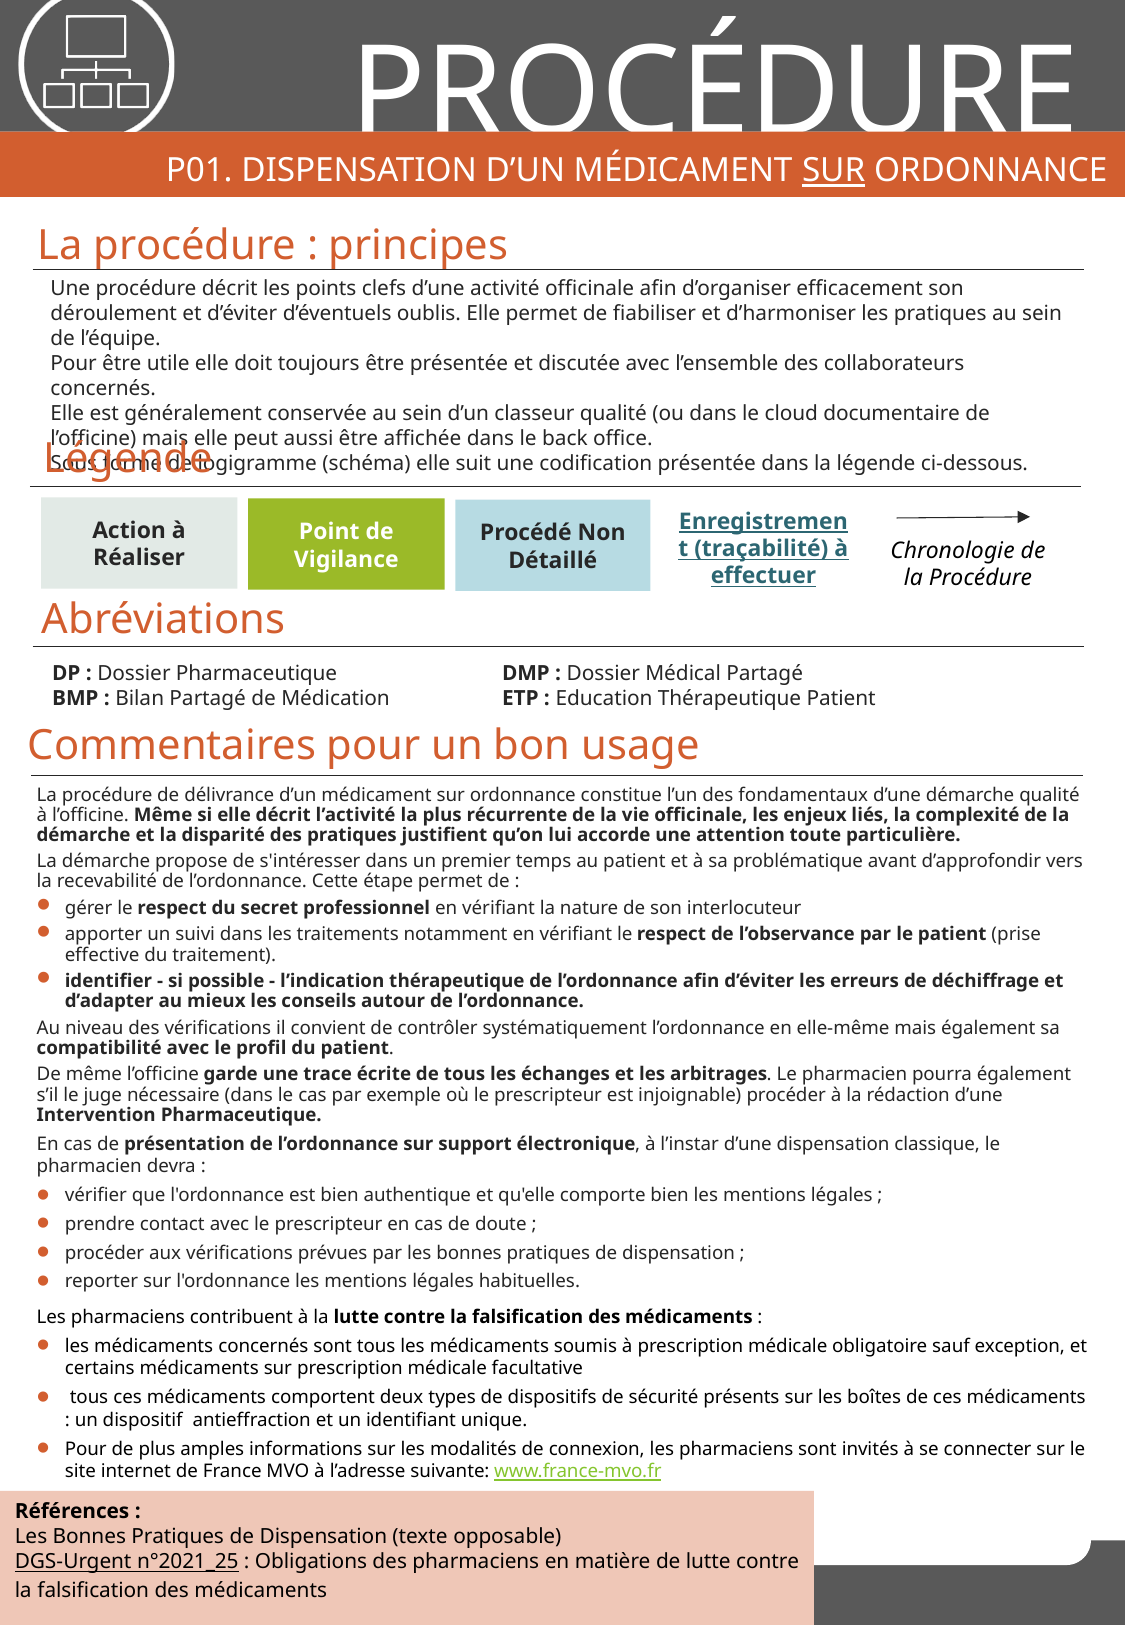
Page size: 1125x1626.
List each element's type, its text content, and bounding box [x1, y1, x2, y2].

list La procédure de délivrance d’un médicament sur ordonnance constitue l’un des fondamentaux d’une démarche qualité à l’officine. Même si elle décrit l’activité la plus récurrente de la vie officinale, les enjeux liés, la complexité de la démarche et la disparité des pratiques justifient qu’on lui accorde une attention toute particulière. La démarche propose de s'intéresser dans un premier temps au patient et à sa problématique avant d’approfondir vers la recevabilité de l’ordonnance. Cette étape permet de : gérer le respect du secret professionnel en vérifiant la nature de son interlocuteur apporter un suivi dans les traitements notamment en vérifiant le respect de l’observance par le patient (prise effective du traitement). identifier - si possible - l’indication thérapeutique de l’ordonnance afin d’éviter les erreurs de déchiffrage et d’adapter au mieux les conseils autour de l’ordonnance. Au niveau des vérifications il convient de contrôler systématiquement l’ordonnance en elle-même mais également sa compatibilité avec le profil du patient. De même l’officine garde une trace écrite de tous les échanges et les arbitrages. Le pharmacien pourra également s’il le juge nécessaire (dans le cas par exemple où le prescripteur est injoignable) procéder à la rédaction d’une Intervention Pharmaceutique. En cas de présentation de l’ordonnance sur support électronique, à l’instar d’une dispensation classique, le pharmacien devra : vérifier que l'ordonnance est bien authentique et qu'elle comporte bien les mentions légales ; prendre contact avec le prescripteur en cas de doute ; procéder aux vérifications prévues par les bonnes pratiques de dispensation ; reporter sur l'ordonnance les mentions légales habituelles. Les pharmaciens contribuent à la lutte contre la falsification des médicaments : les médicaments concernés sont tous les médicaments soumis à prescription médicale obligatoire sauf exception, et certains médicaments sur prescription médicale facultative tous ces médicaments comportent deux types de dispositifs de sécurité présents sur les boîtes de ces médicaments : un dispositif antieffraction et un identifiant unique. Pour de plus amples informations sur les modalités de connexion, les pharmaciens sont invités à se connecter sur le site internet de France MVO à l’adresse suivante: www.france-mvo.fr [21, 777, 1101, 1498]
picture [18, 0, 175, 132]
list DP : Dossier Pharmaceutique DMP : Dossier Médical Partagé BMP : Bilan Partagé de Médication ETP : Education Thérapeutique Patient [37, 652, 1086, 718]
title P01. Dispensation d’un Médicament sur Ordonnance [0, 145, 1123, 197]
text_box Références : Les Bonnes Pratiques de Dispensation (texte opposable) DGS-Urgent n°2021_25 : Obligations des pharmaciens en matière de lutte contre la falsification des médicaments [0, 1490, 814, 1625]
